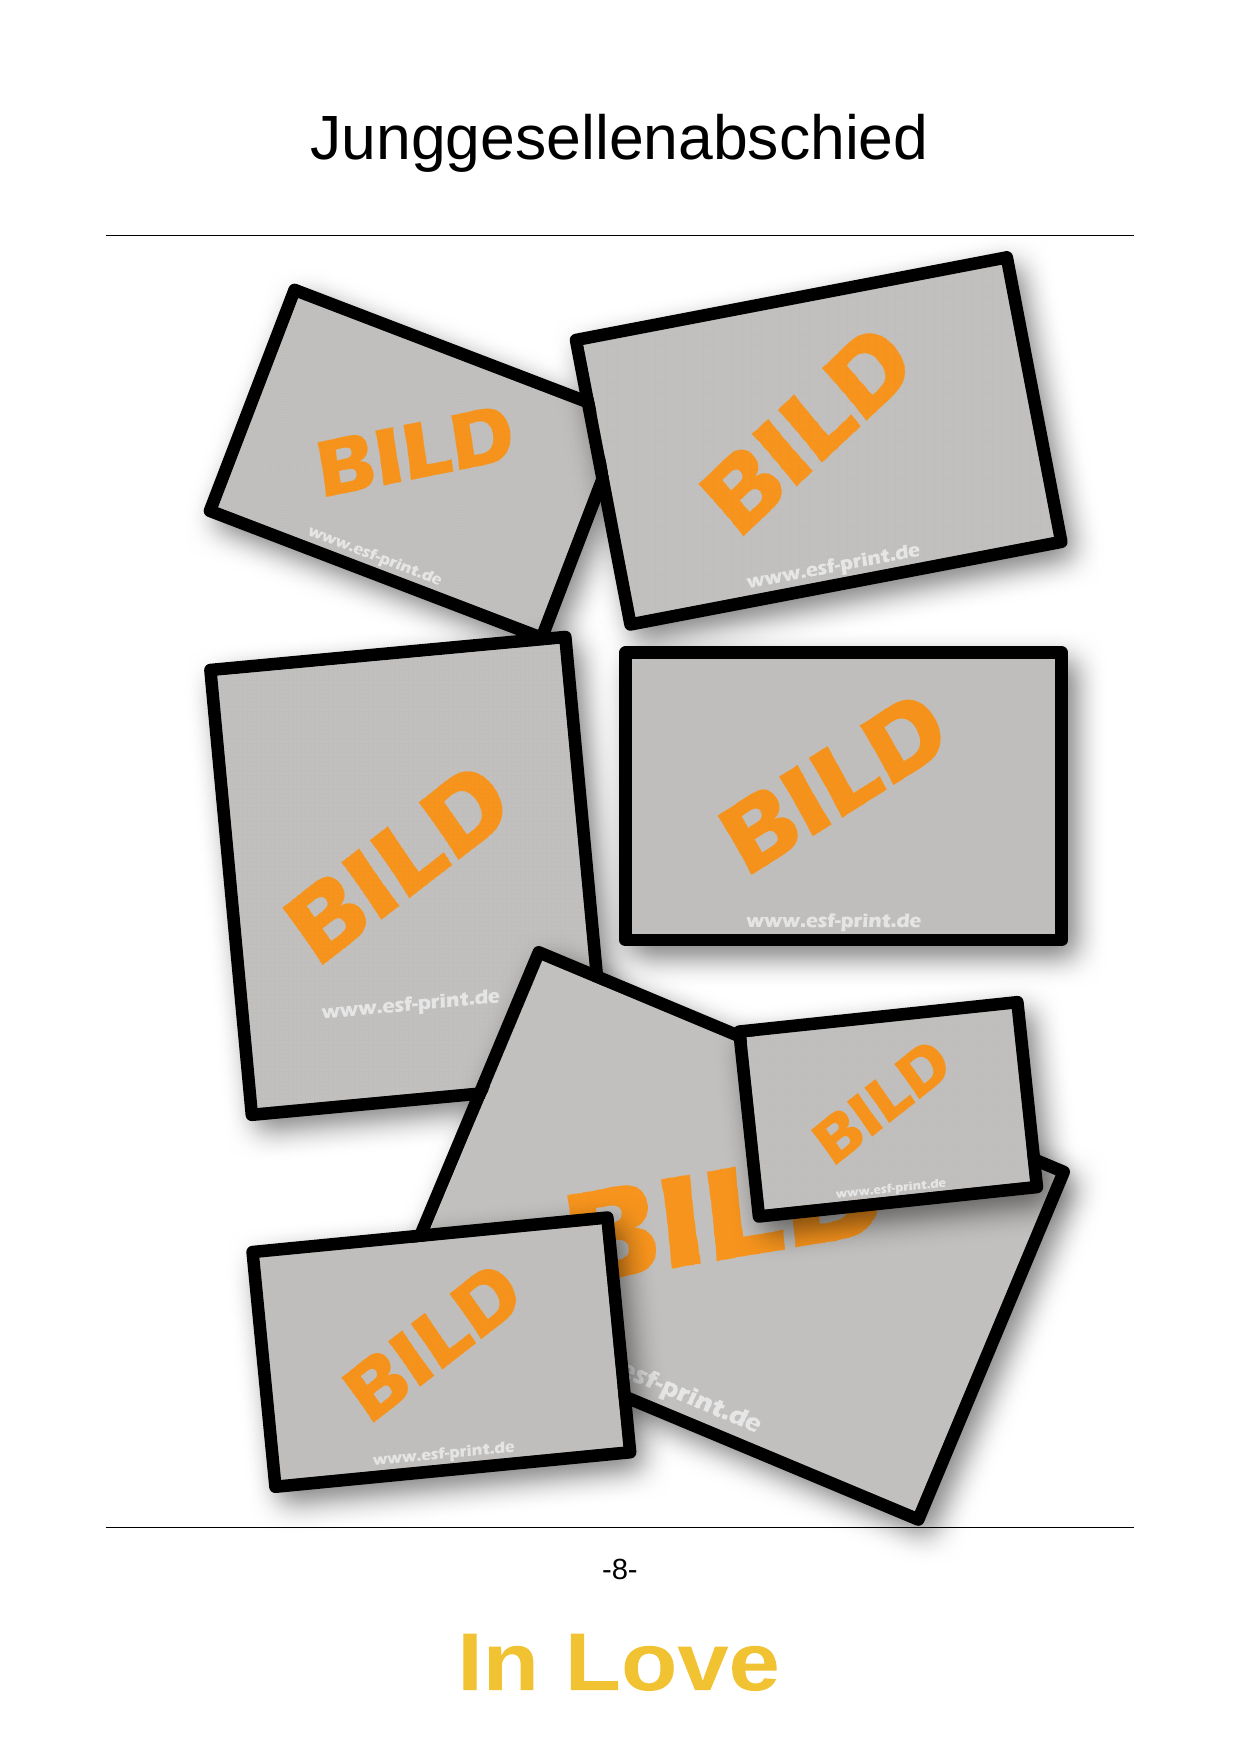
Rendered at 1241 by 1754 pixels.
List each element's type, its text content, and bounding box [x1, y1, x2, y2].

picture [631, 658, 1056, 935]
text_box -8- [538, 1539, 702, 1597]
picture [219, 266, 1053, 629]
text_box Junggesellenabschied [181, 82, 1059, 198]
picture [218, 644, 1054, 1510]
